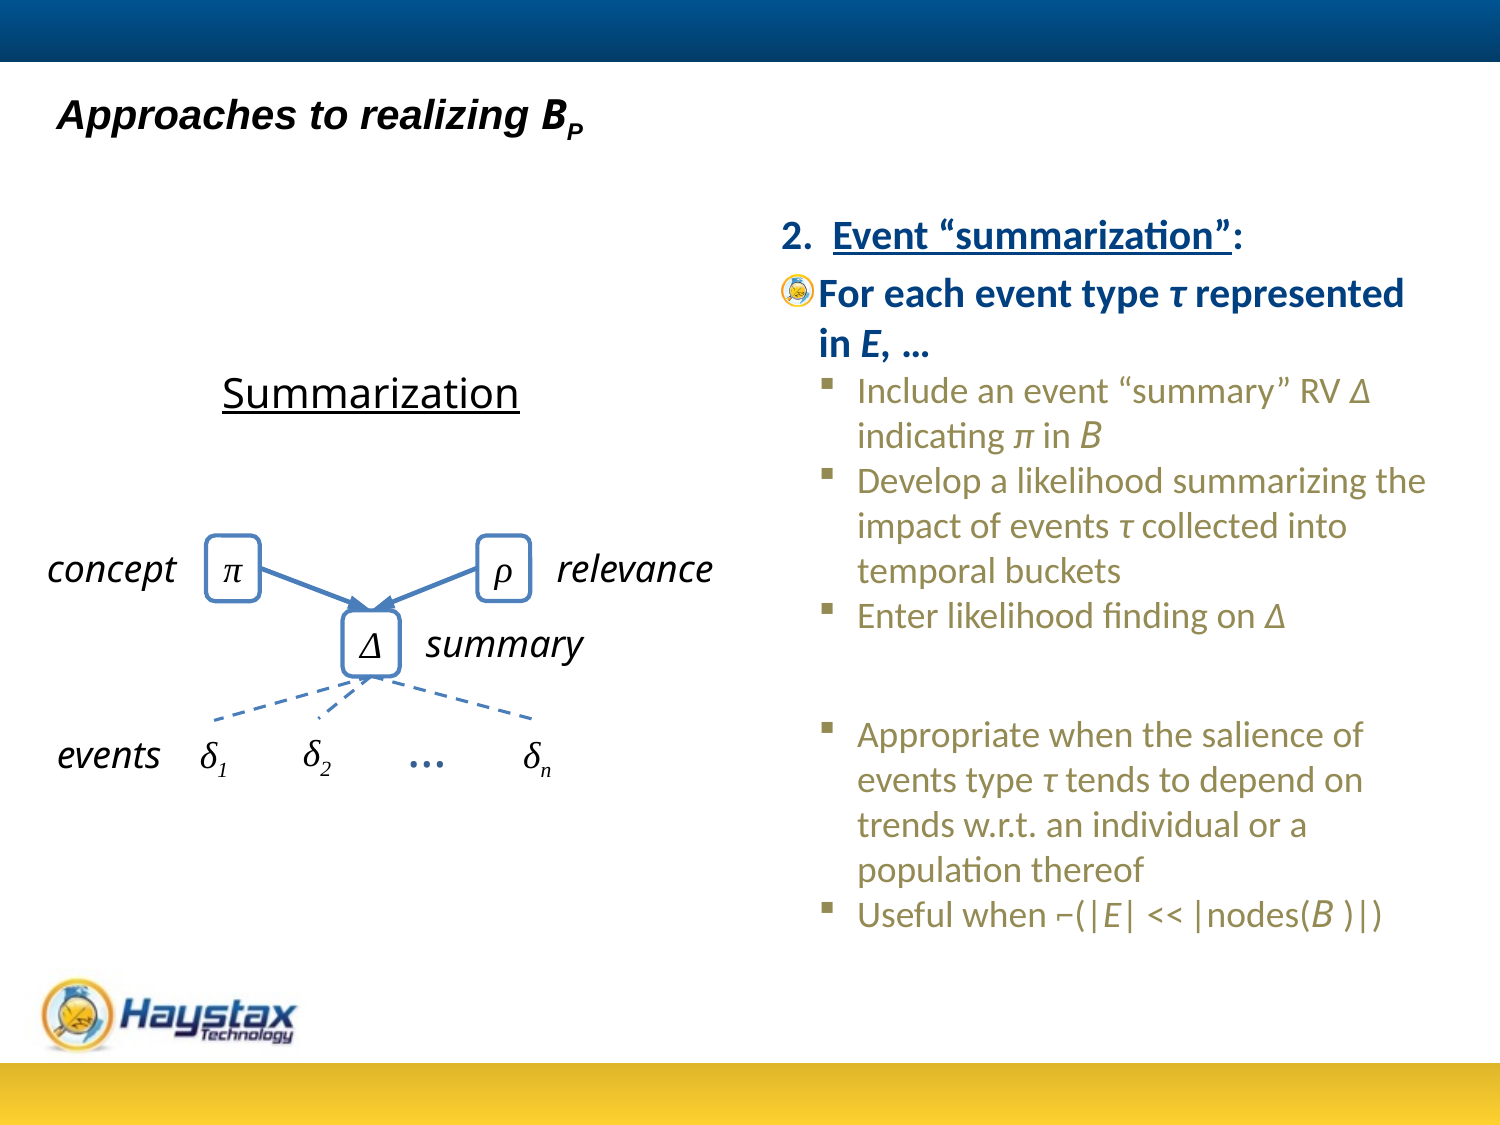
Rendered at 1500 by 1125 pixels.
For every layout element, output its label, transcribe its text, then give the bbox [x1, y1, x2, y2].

title Approaches to realizing BP [41, 61, 1462, 172]
picture [781, 274, 814, 307]
picture [24, 968, 315, 1063]
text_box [41, 358, 719, 788]
list 2. Event “summarization”: For each event type τ represented in E, … Include an event “summary” RV Δ indicating π in B Develop a likelihood summarizing the impact of events τ collected into temporal buckets Enter likelihood finding on Δ Appropriate when the salience of events type τ tends to depend on trends w.r.t. an individual or a population thereof Useful when ⌐(|E| << |nodes(B )|) [766, 200, 1463, 975]
